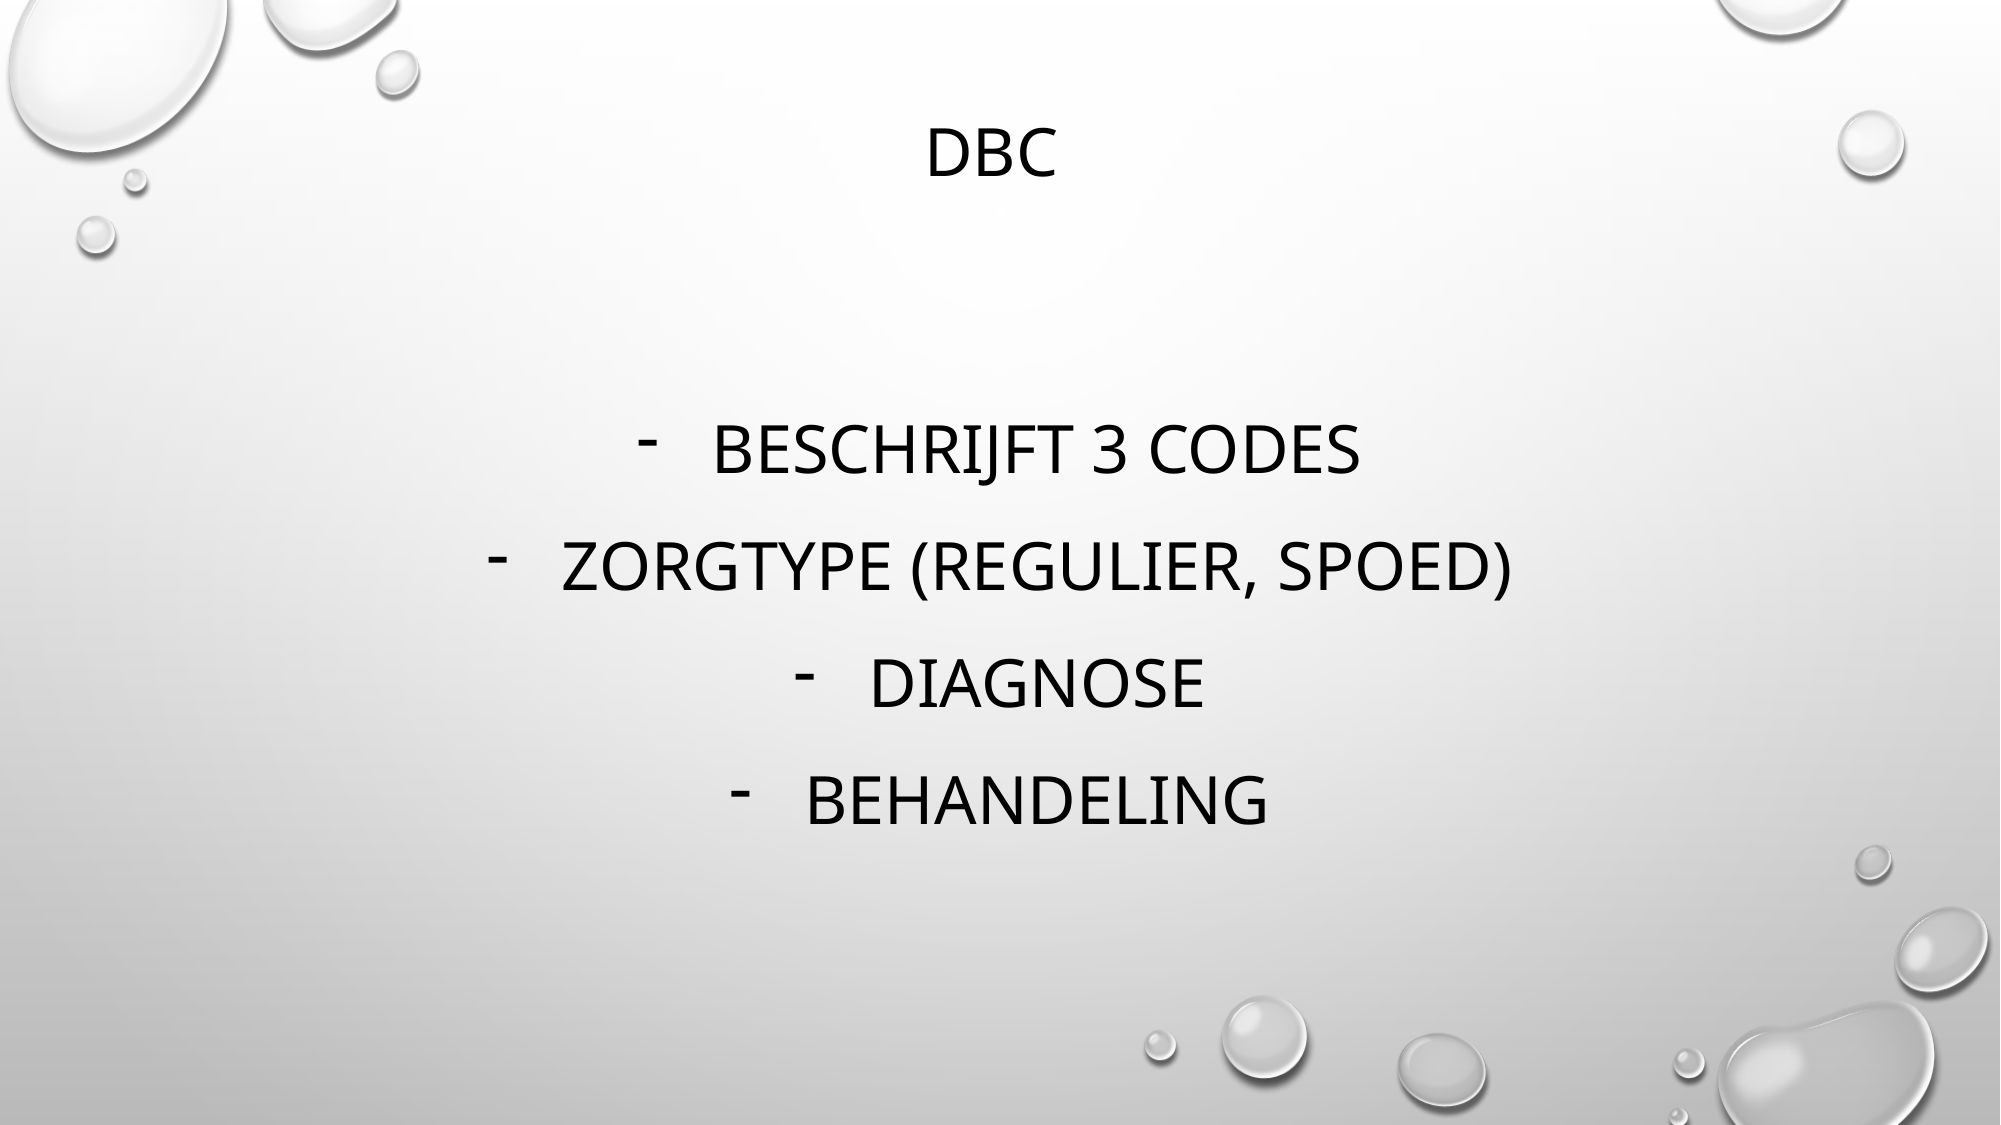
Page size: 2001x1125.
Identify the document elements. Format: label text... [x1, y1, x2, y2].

list Beschrijft 3 codes Zorgtype (regulier, spoed) Diagnose behandeling [149, 243, 1851, 985]
title DBC [149, 99, 1851, 210]
picture [0, 0, 2000, 1125]
